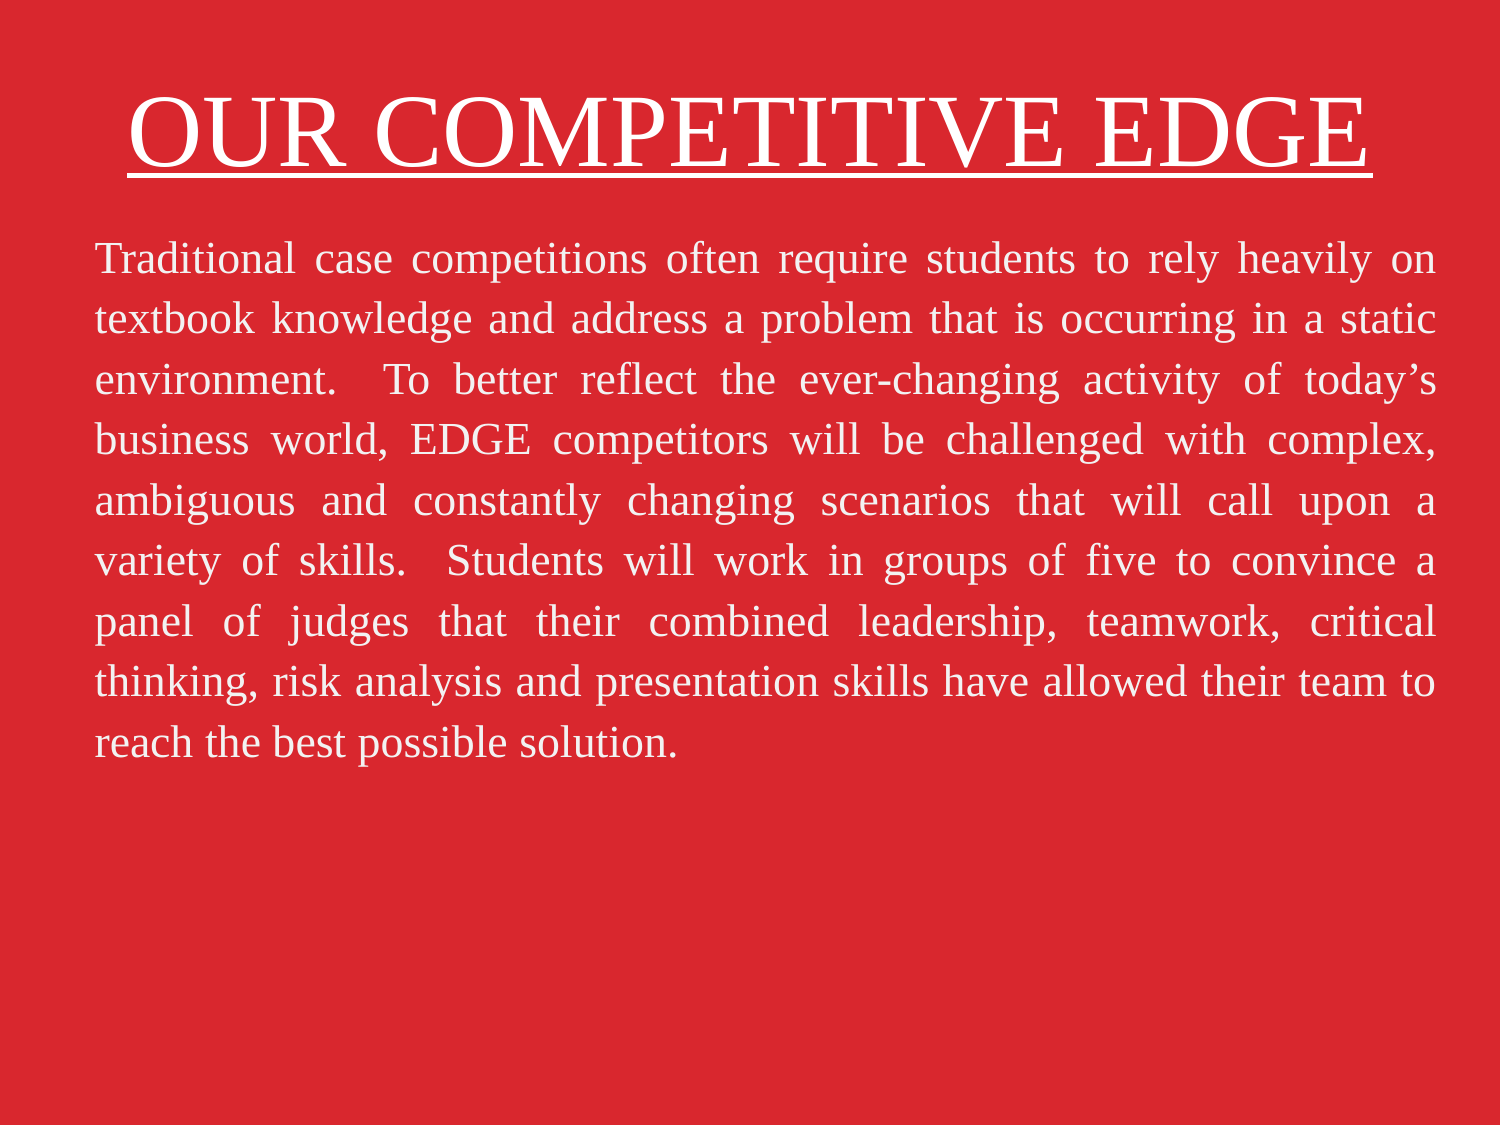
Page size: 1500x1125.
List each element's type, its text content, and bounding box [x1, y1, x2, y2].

text_box OUR COMPETITIVE EDGE [0, 0, 1500, 271]
text_box Traditional case competitions often require students to rely heavily on textbook knowledge and address a problem that is occurring in a static environment. To better reflect the ever-changing activity of today’s business world, EDGE competitors will be challenged with complex, ambiguous and constantly changing scenarios that will call upon a variety of skills. Students will work in groups of five to convince a panel of judges that their combined leadership, teamwork, critical thinking, risk analysis and presentation skills have allowed their team to reach the best possible solution. [79, 214, 1453, 820]
